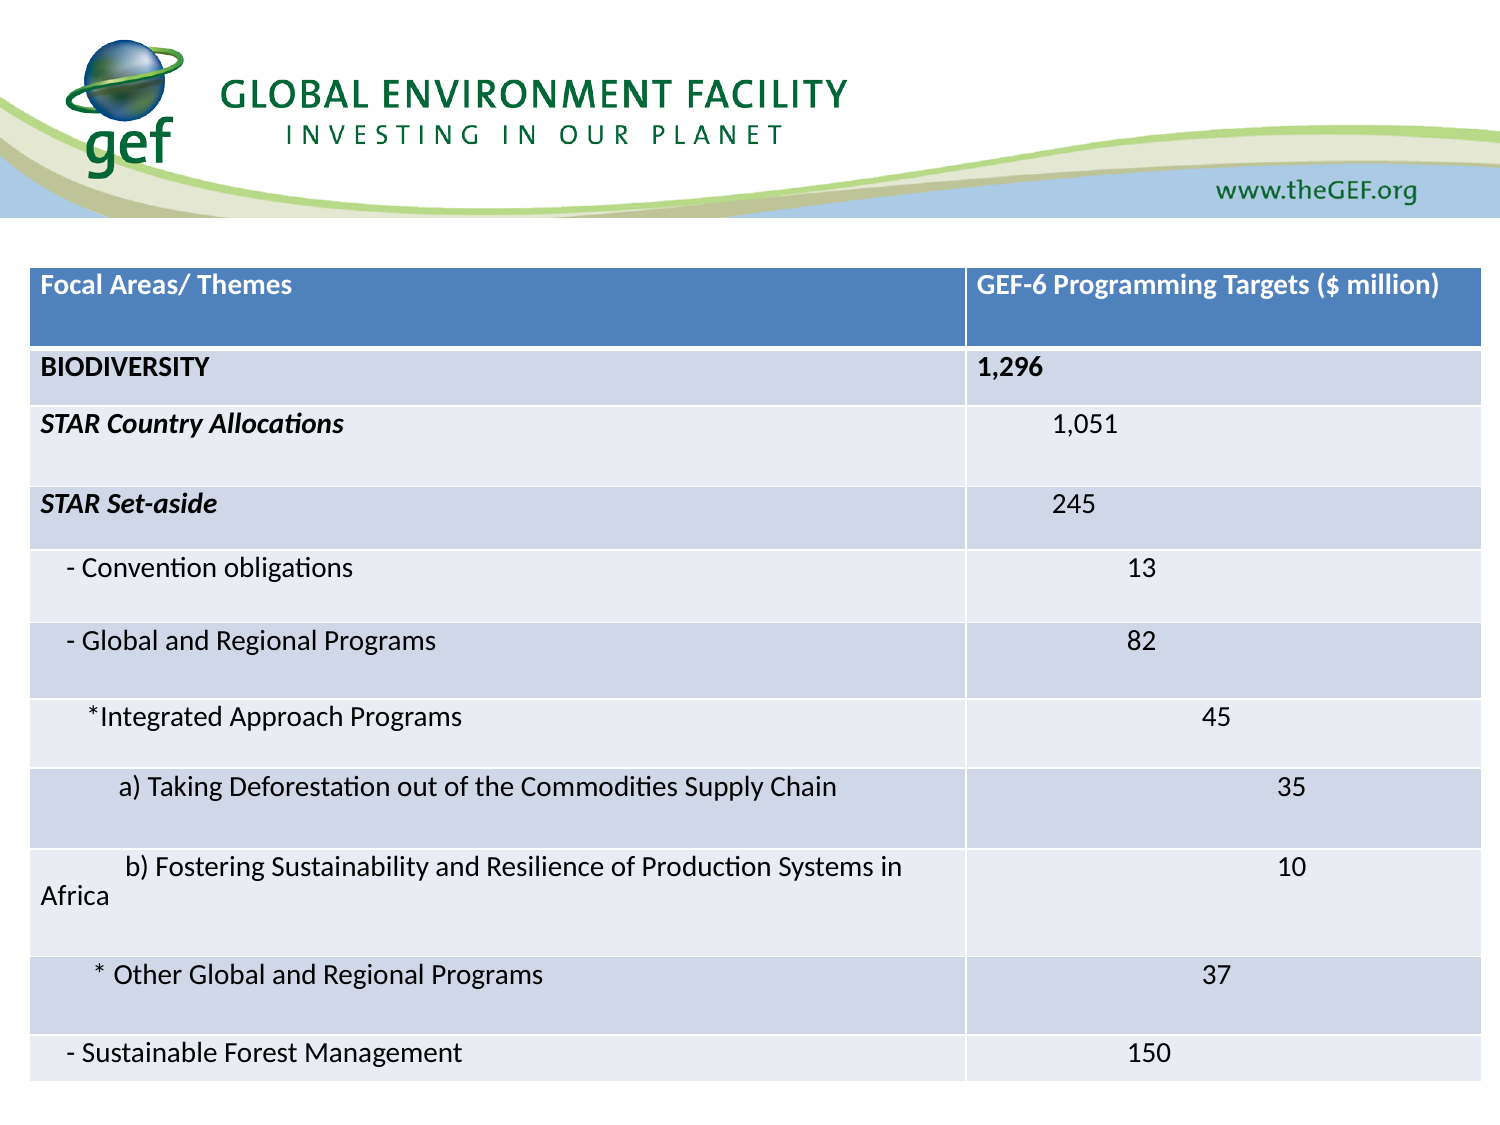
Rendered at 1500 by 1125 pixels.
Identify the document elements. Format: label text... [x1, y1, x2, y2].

table_cell *Integrated Approach Programs [30, 700, 965, 767]
table_cell 10 [967, 850, 1481, 956]
table_cell 35 [967, 769, 1481, 848]
table_cell 1,296 [967, 351, 1481, 405]
table_cell a) Taking Deforestation out of the Commodities Supply Chain [30, 769, 965, 848]
table_cell 37 [967, 957, 1481, 1034]
table_cell 13 [967, 551, 1481, 622]
table_cell * Other Global and Regional Programs [30, 957, 965, 1034]
table_cell 82 [967, 623, 1481, 698]
table_header GEF-6 Programming Targets ($ million) [967, 268, 1481, 346]
table_cell 1,051 [967, 407, 1481, 486]
table_header Focal Areas/ Themes [30, 268, 965, 346]
table_cell 45 [967, 700, 1481, 767]
table_cell - Convention obligations [30, 551, 965, 622]
picture [0, 12, 1500, 218]
table_cell 150 [967, 1036, 1481, 1081]
table_cell - Sustainable Forest Management [30, 1036, 965, 1081]
table_cell - Global and Regional Programs [30, 623, 965, 698]
table_cell STAR Set-aside [30, 487, 965, 549]
table_cell b) Fostering Sustainability and Resilience of Production Systems in Africa [30, 850, 965, 956]
table_cell STAR Country Allocations [30, 407, 965, 486]
table_cell BIODIVERSITY [30, 351, 965, 405]
table_cell 245 [967, 487, 1481, 549]
